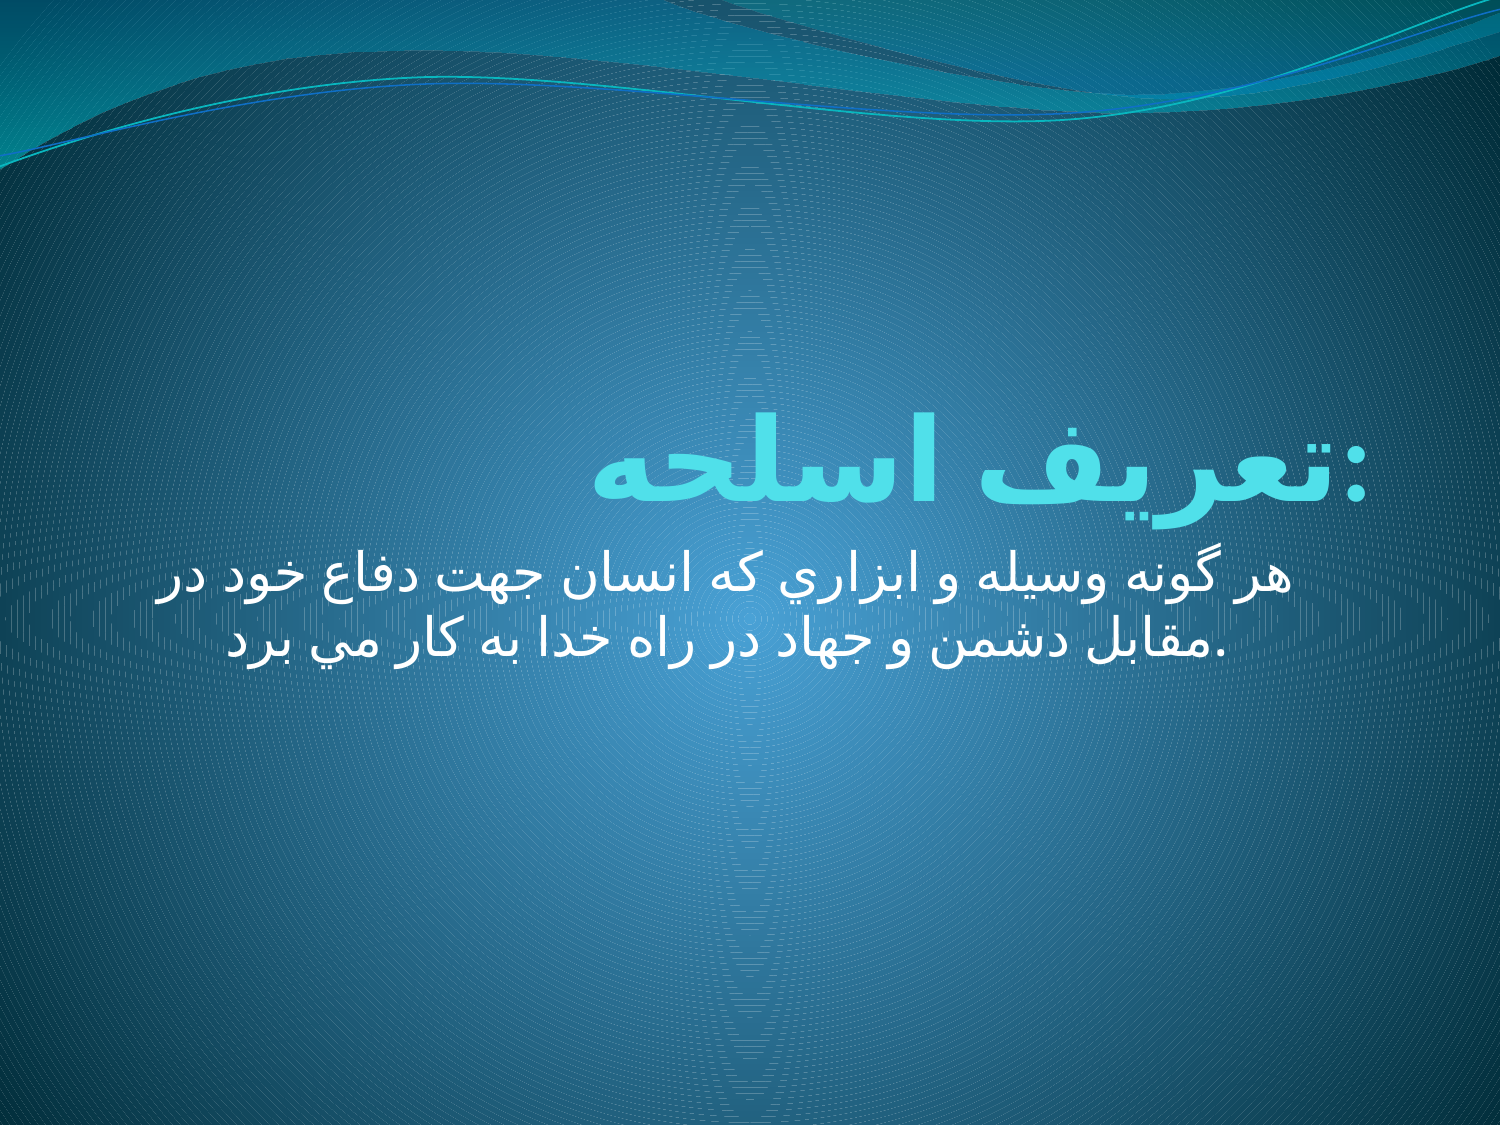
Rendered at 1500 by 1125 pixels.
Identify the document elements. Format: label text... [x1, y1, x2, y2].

subtitle هر گونه وسيله و ابزاري كه انسان جهت دفاع خود در مقابل دشمن و جهاد در راه خدا به كار مي برد. [87, 529, 1376, 818]
title تعريف اسلحه: [87, 224, 1376, 525]
